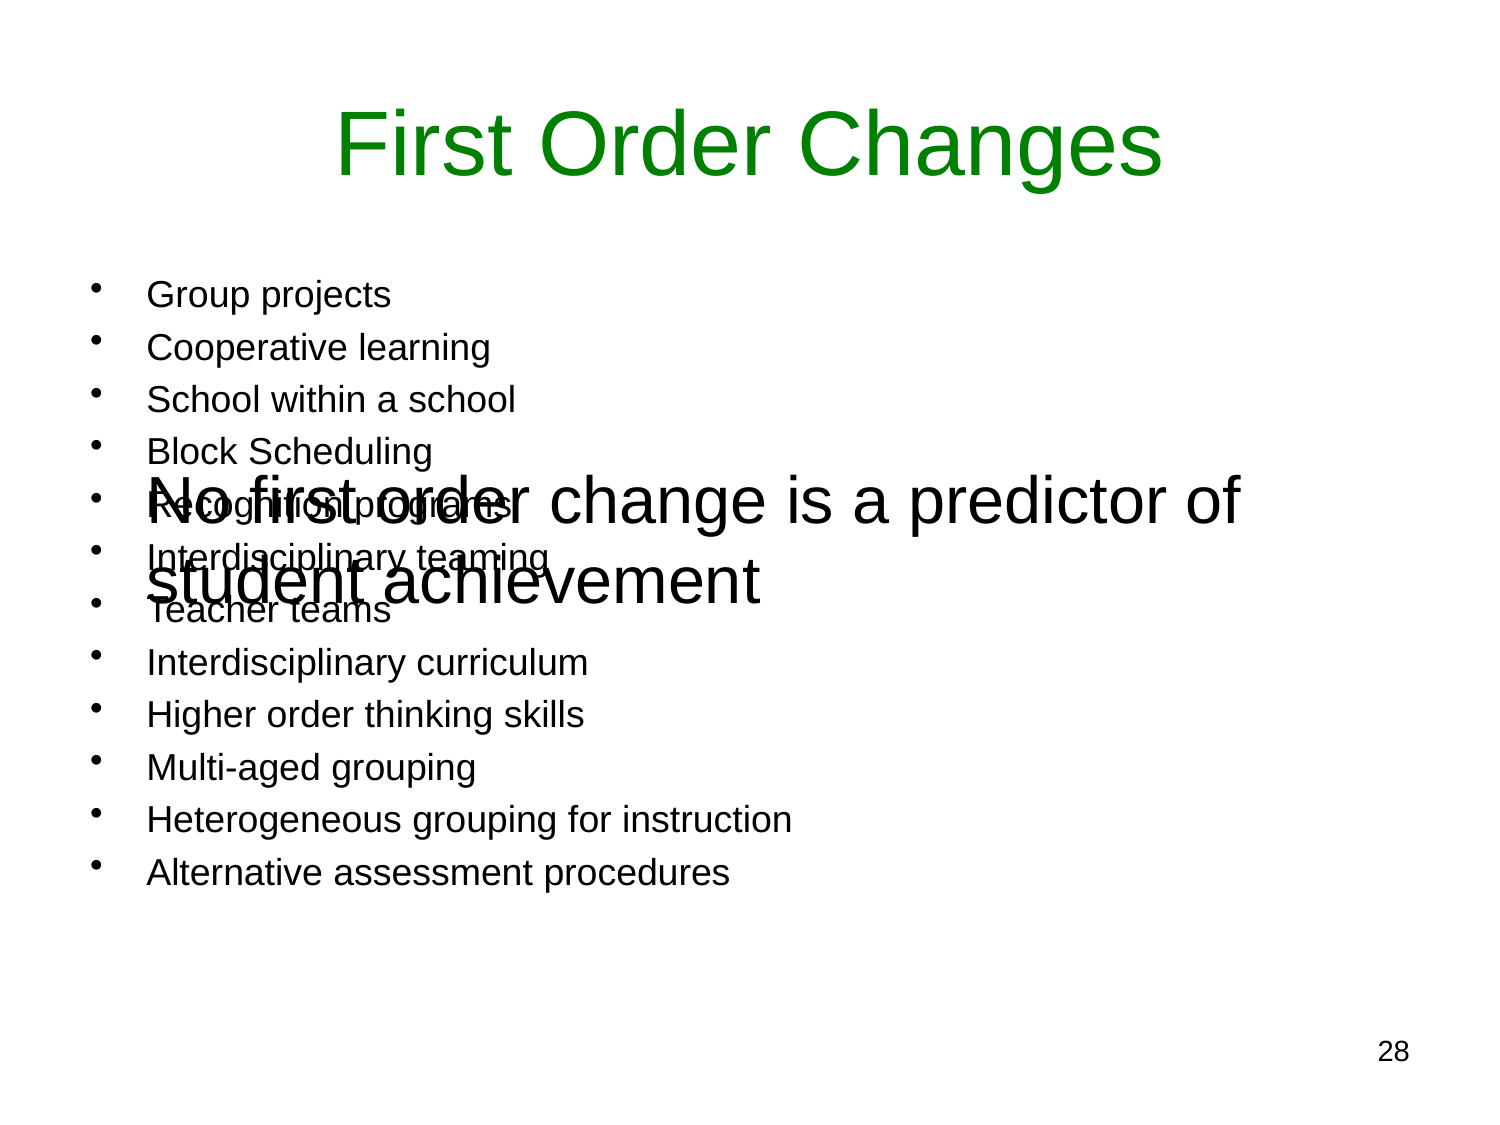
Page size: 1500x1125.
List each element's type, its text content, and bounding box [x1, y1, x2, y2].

slide_number 28 [1074, 1024, 1426, 1103]
title First Order Changes [74, 44, 1426, 233]
list No first order change is a predictor of student achievement [74, 262, 1426, 1006]
